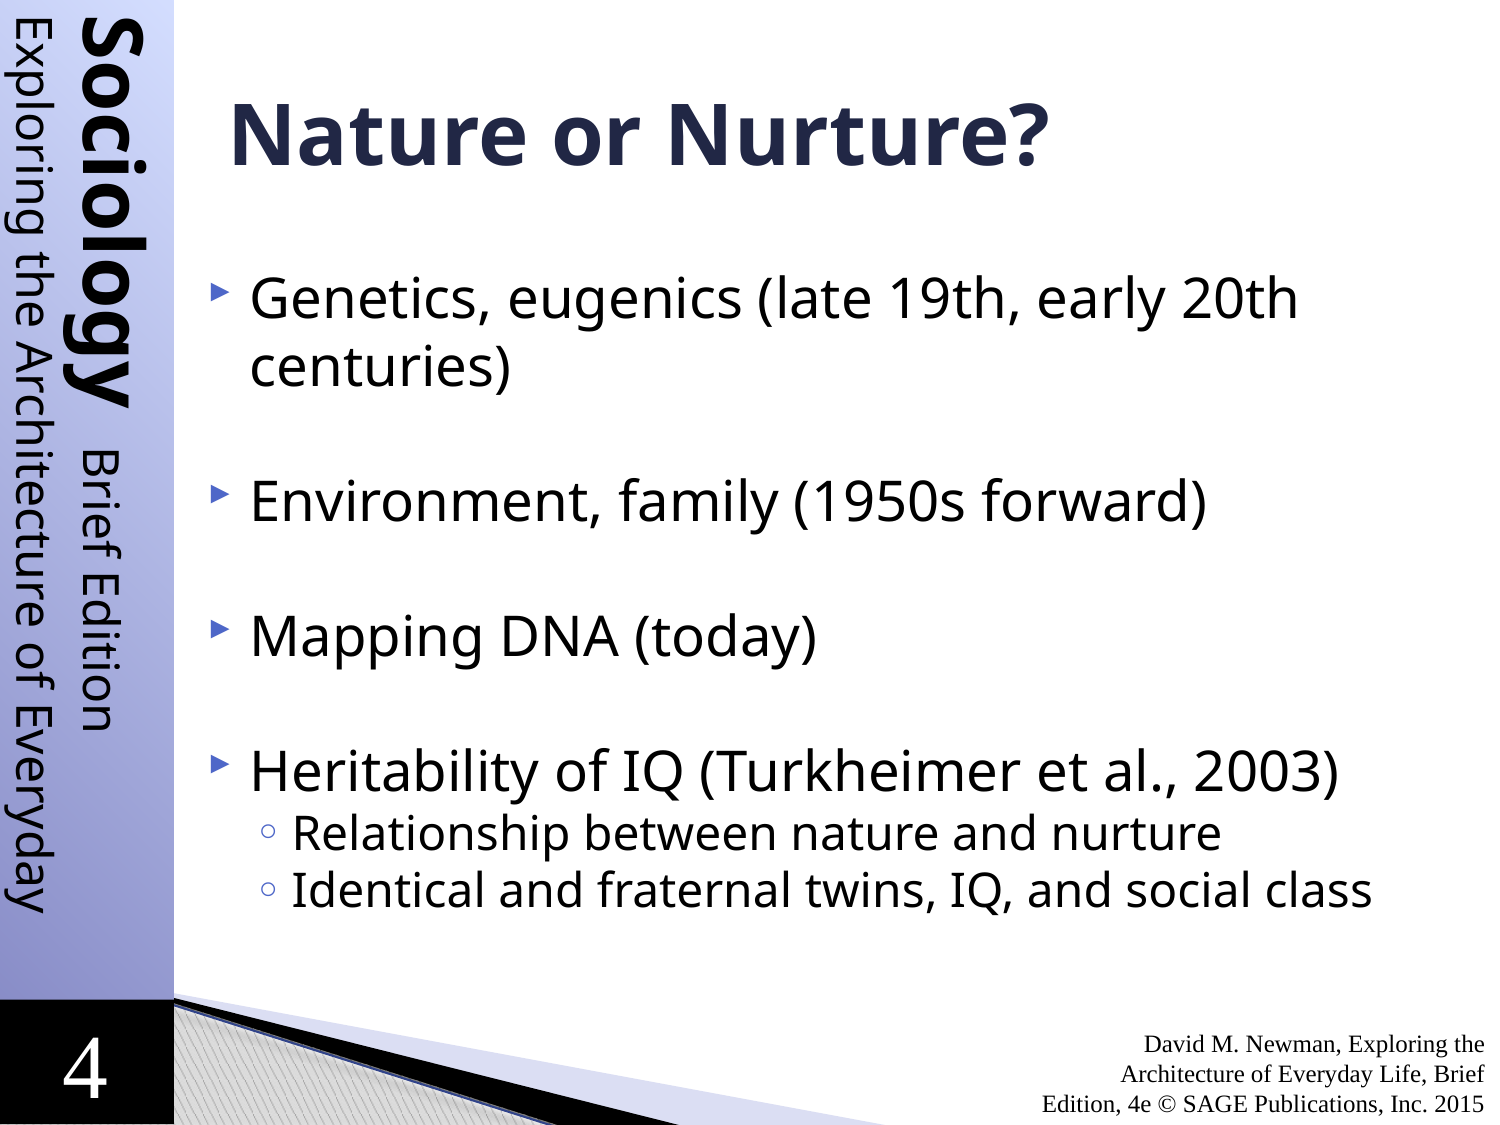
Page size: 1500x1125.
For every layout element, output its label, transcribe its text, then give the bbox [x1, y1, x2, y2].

title Nature or Nurture? [212, 37, 1500, 225]
list Genetics, eugenics (late 19th, early 20th centuries) Environment, family (1950s forward) Mapping DNA (today) Heritability of IQ (Turkheimer et al., 2003) Relationship between nature and nurture Identical and fraternal twins, IQ, and social class [174, 187, 1438, 930]
picture [174, 1003, 558, 1125]
footer David M. Newman, Exploring the Architecture of Everyday Life, Brief Edition, 4e © SAGE Publications, Inc. 2015 [1025, 1065, 1500, 1125]
